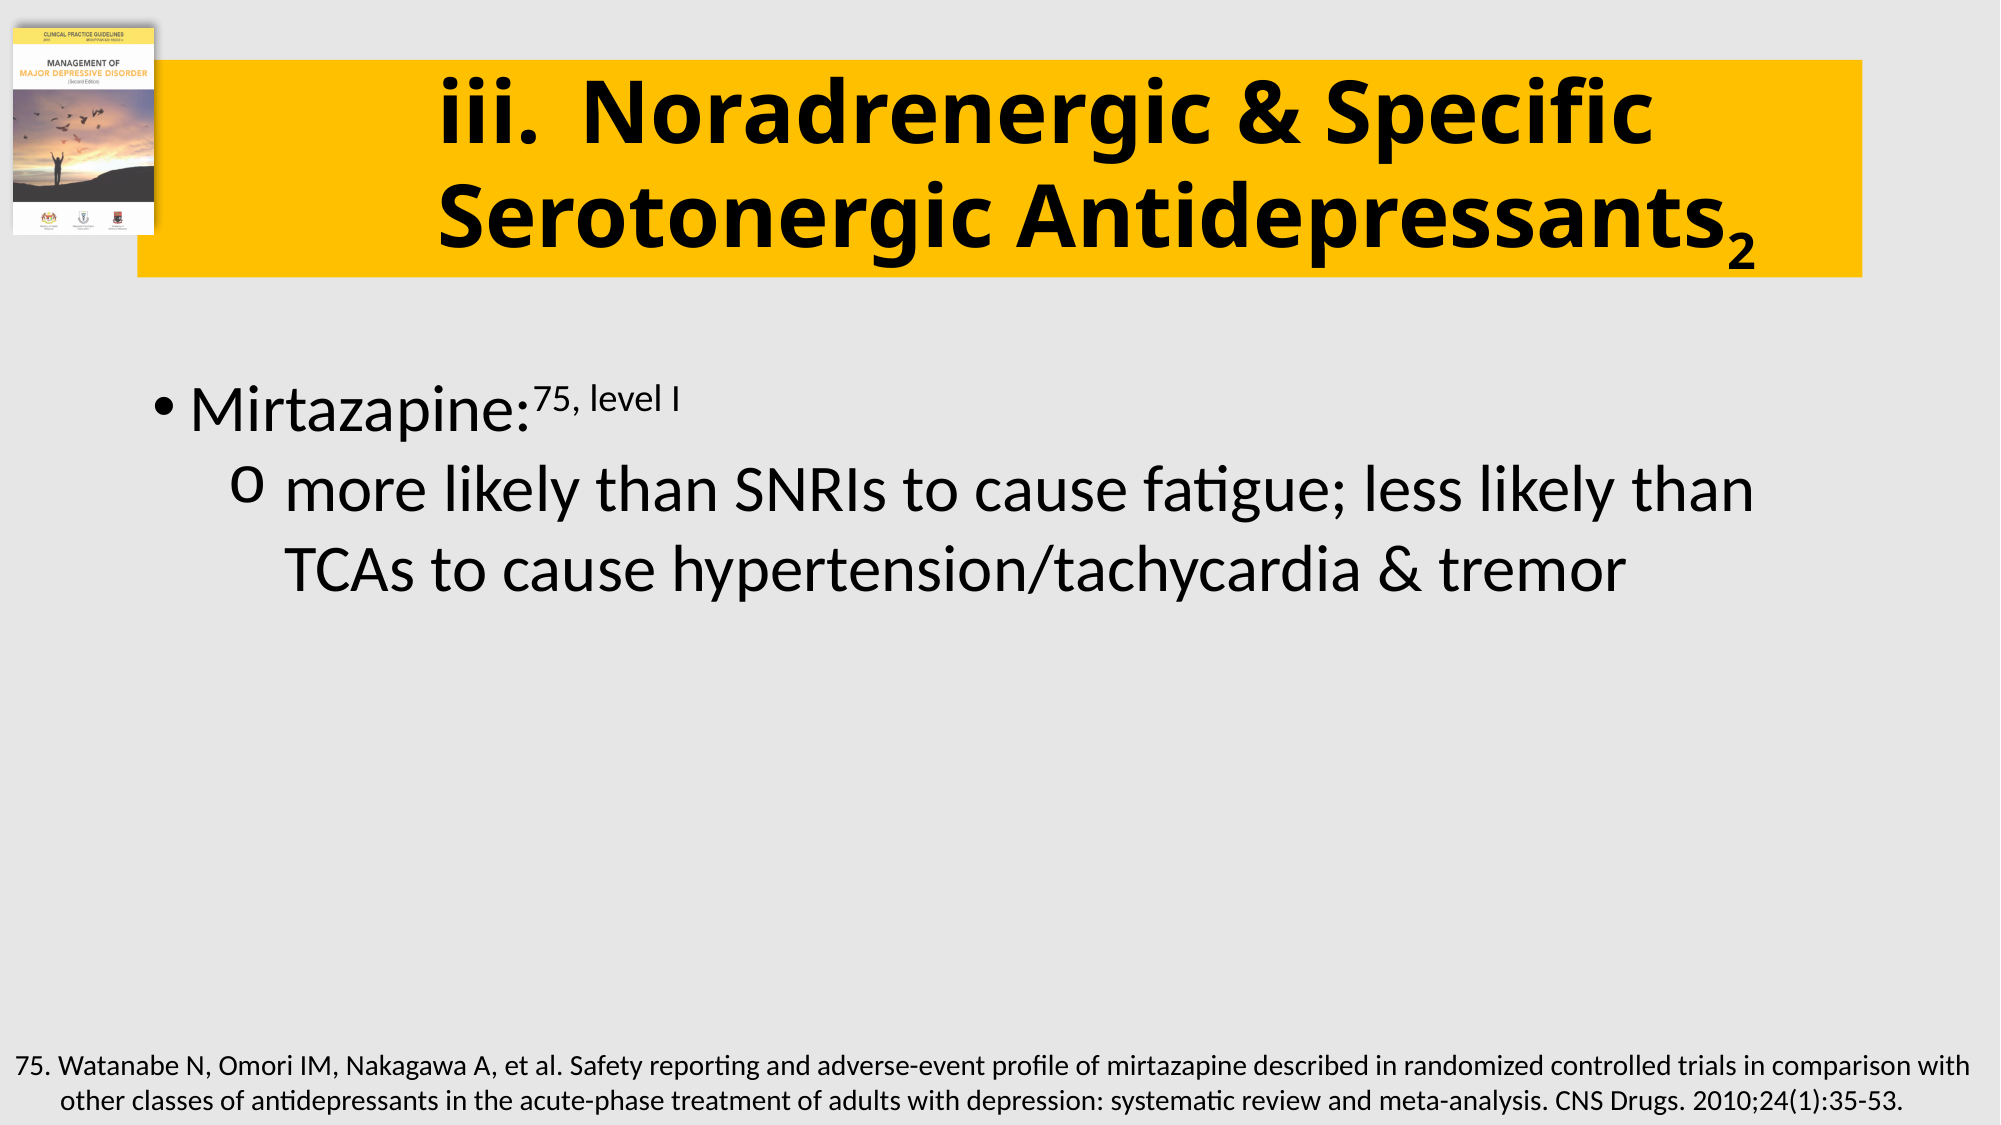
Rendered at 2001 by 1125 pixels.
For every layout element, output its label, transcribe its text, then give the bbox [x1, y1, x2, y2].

title iii. Noradrenergic & Specific Serotonergic Antidepressants2 [137, 59, 1863, 277]
list Mirtazapine:75, level I more likely than SNRIs to cause fatigue; less likely than TCAs to cause hypertension/tachycardia & tremor [137, 277, 1863, 952]
picture [13, 28, 154, 235]
text_box 75. Watanabe N, Omori IM, Nakagawa A, et al. Safety reporting and adverse-event profile of mirtazapine described in randomized controlled trials in comparison with other classes of antidepressants in the acute-phase treatment of adults with depression: systematic review and meta-analysis. CNS Drugs. 2010;24(1):35-53. [0, 1039, 2000, 1124]
